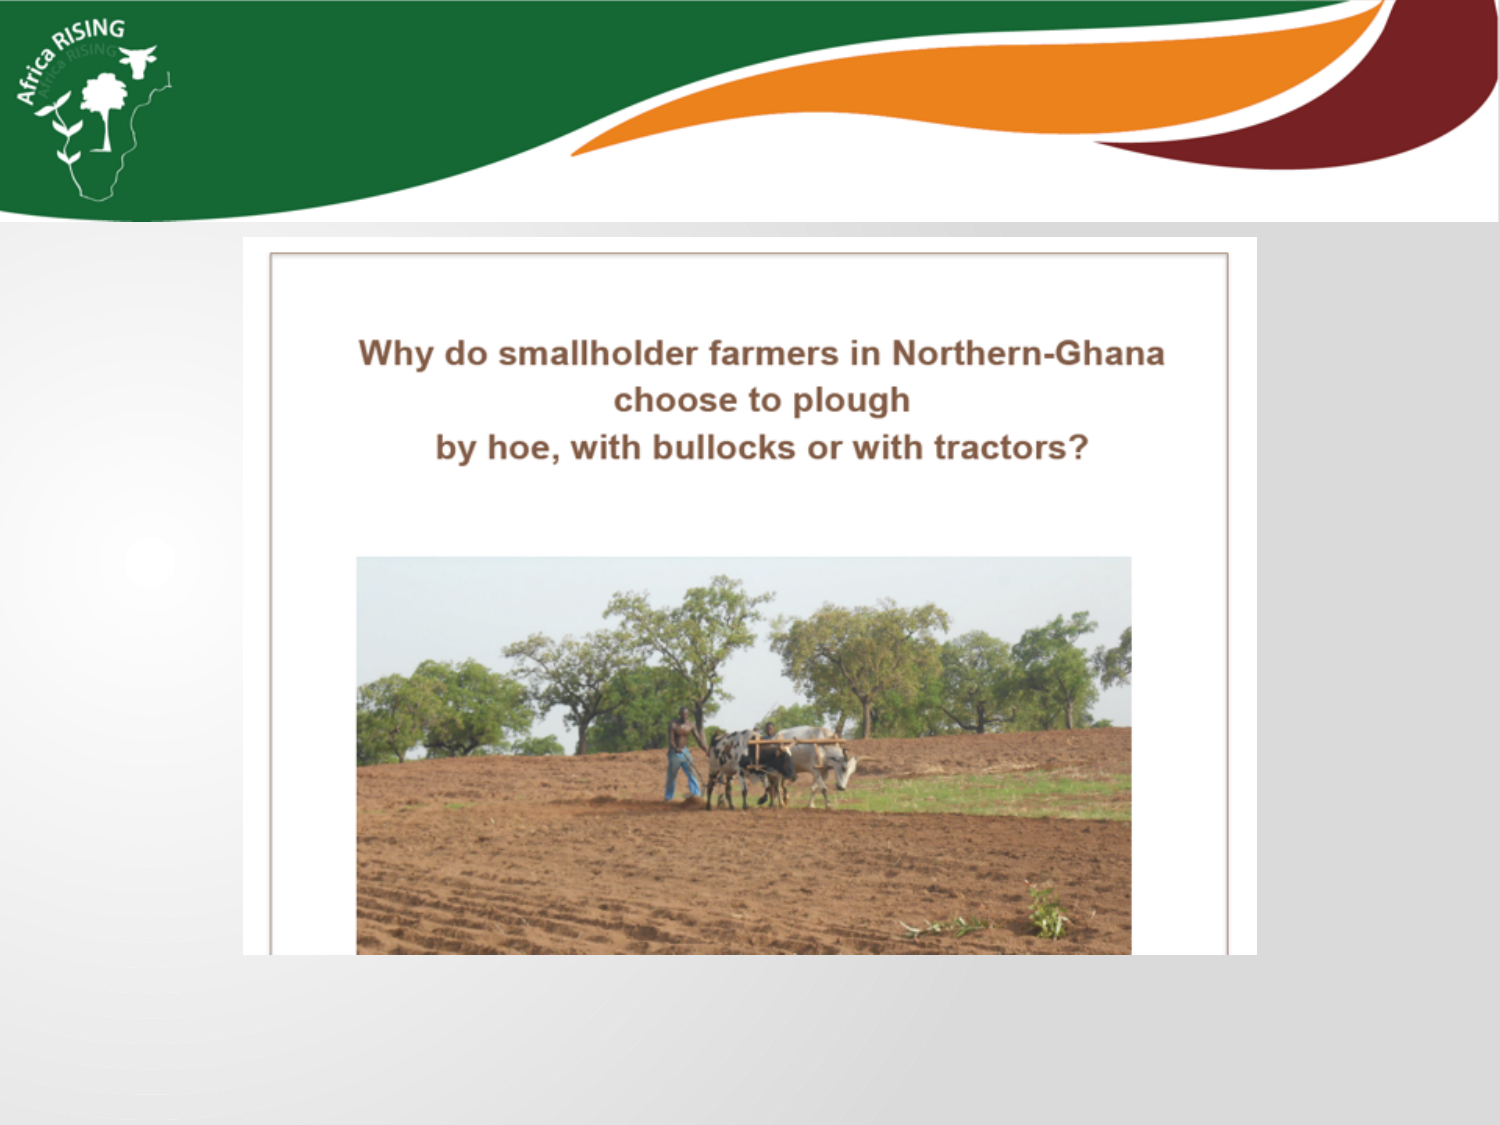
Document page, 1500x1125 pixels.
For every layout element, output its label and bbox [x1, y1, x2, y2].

list [243, 236, 1257, 956]
picture [0, 0, 1499, 222]
